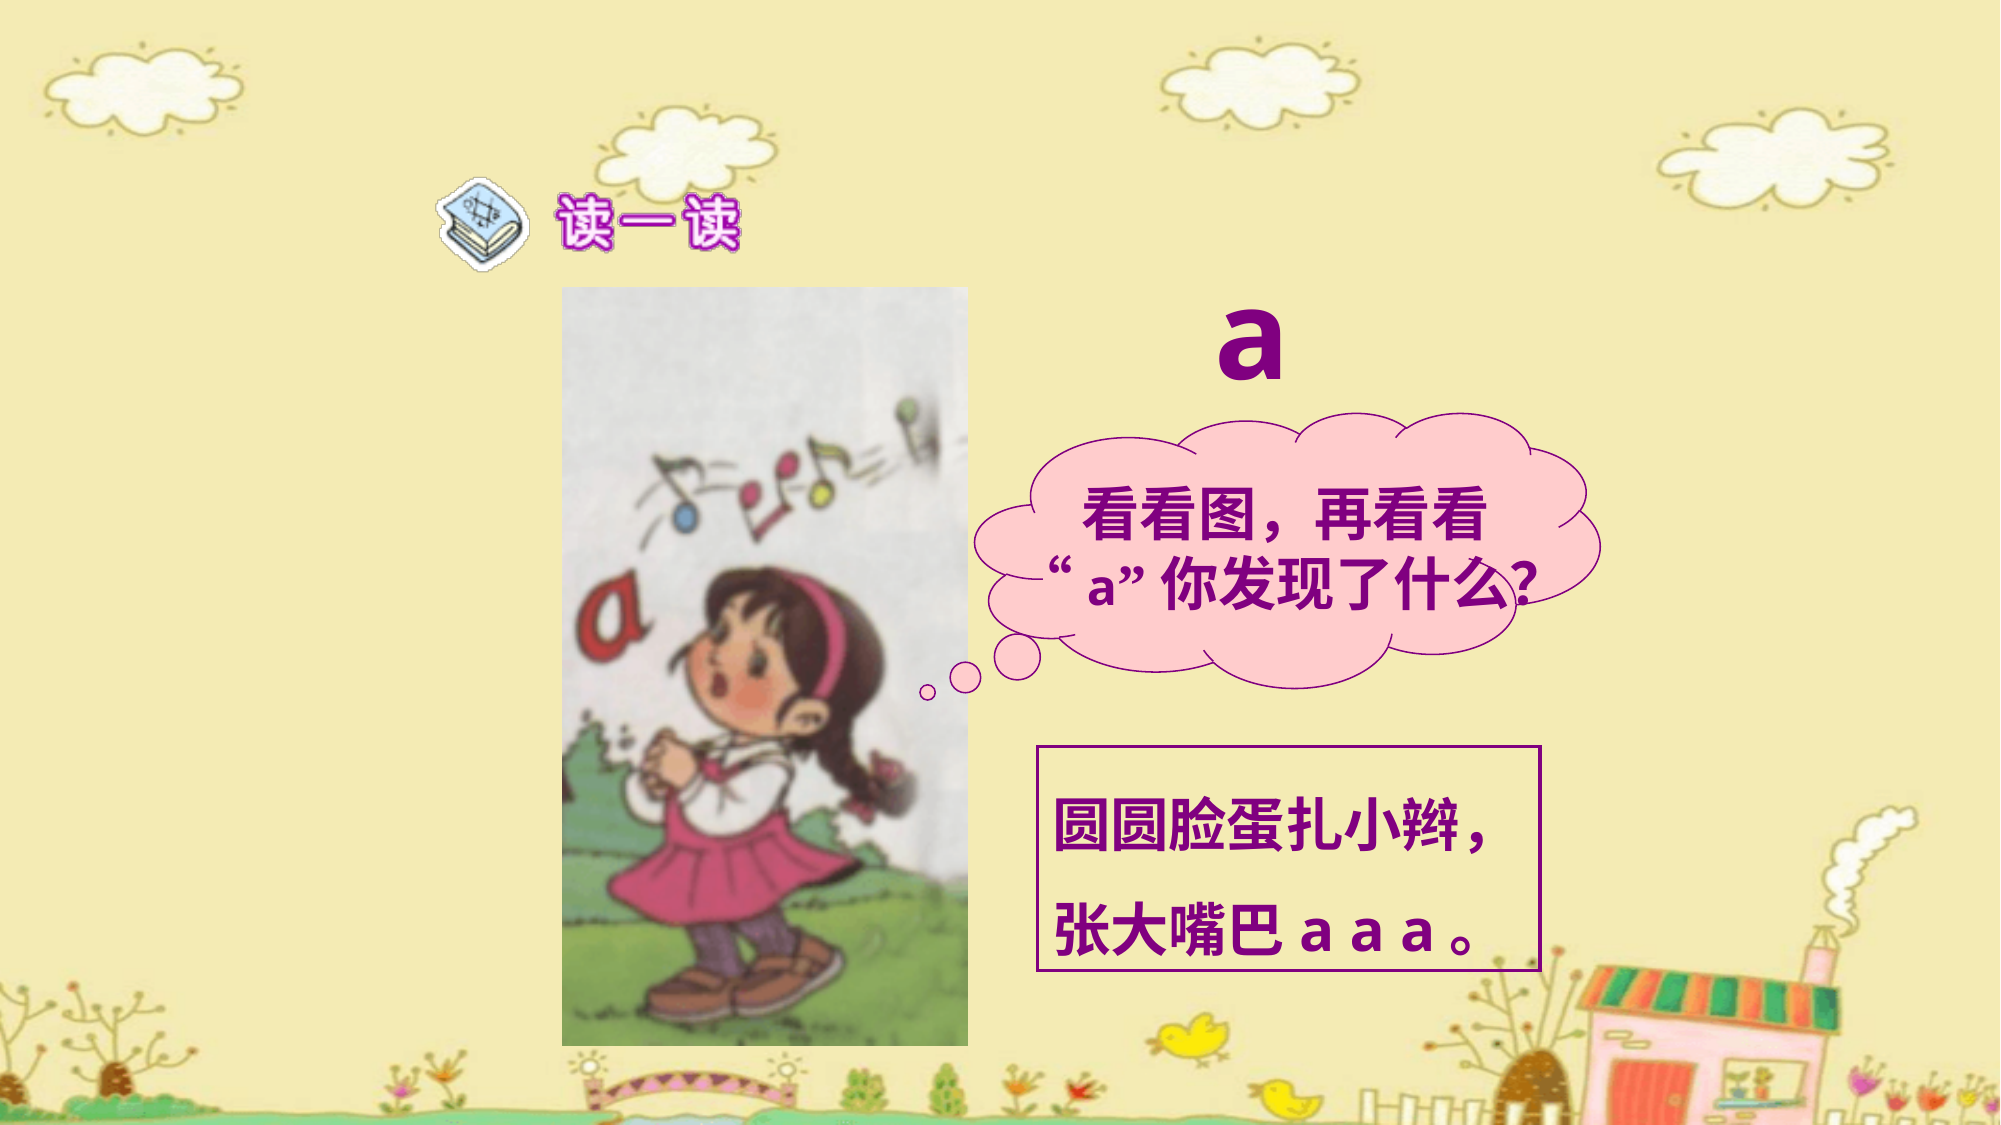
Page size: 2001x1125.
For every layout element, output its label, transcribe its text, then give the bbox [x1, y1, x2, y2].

text_box a [1199, 247, 1353, 410]
picture [0, 0, 2001, 1125]
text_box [974, 412, 1601, 688]
text_box 圆圆脸蛋扎小辫， 张大嘴巴a a a。 [1037, 746, 1541, 971]
